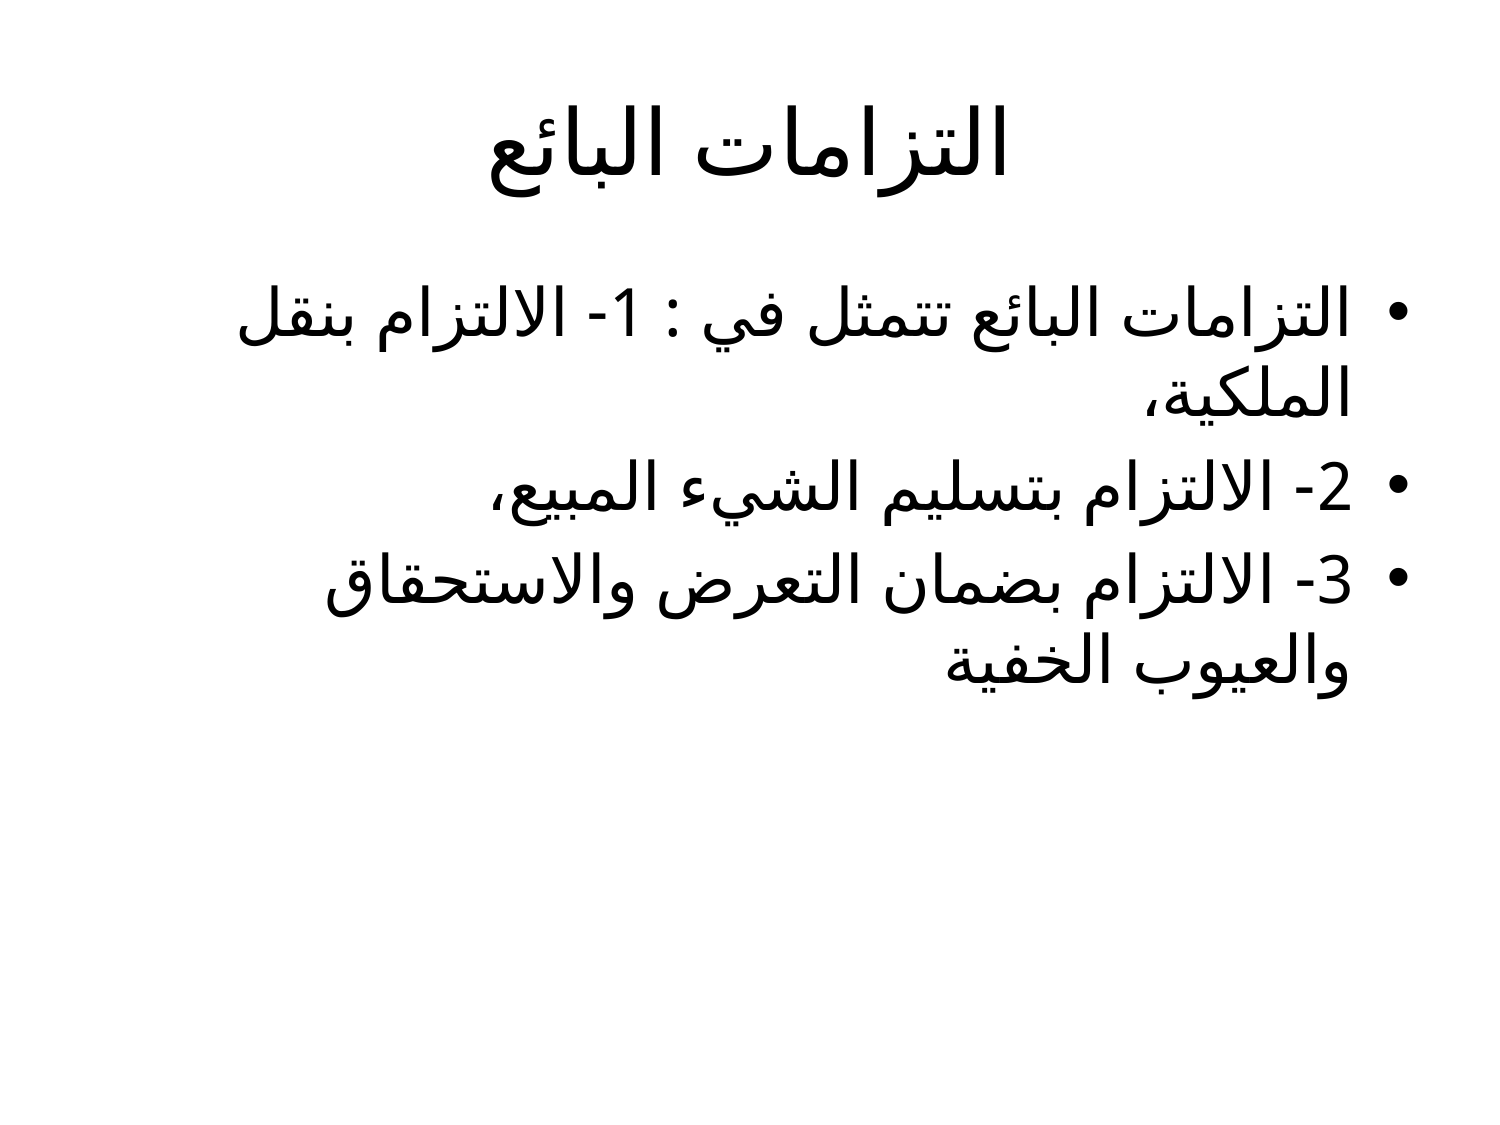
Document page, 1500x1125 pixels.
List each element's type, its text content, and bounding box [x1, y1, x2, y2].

list التزامات البائع تتمثل في : 1- الالتزام بنقل الملكية، 2- الالتزام بتسليم الشيء المبيع، 3- الالتزام بضمان التعرض والاستحقاق والعيوب الخفية [75, 262, 1425, 1005]
title التزامات البائع [75, 45, 1425, 233]
